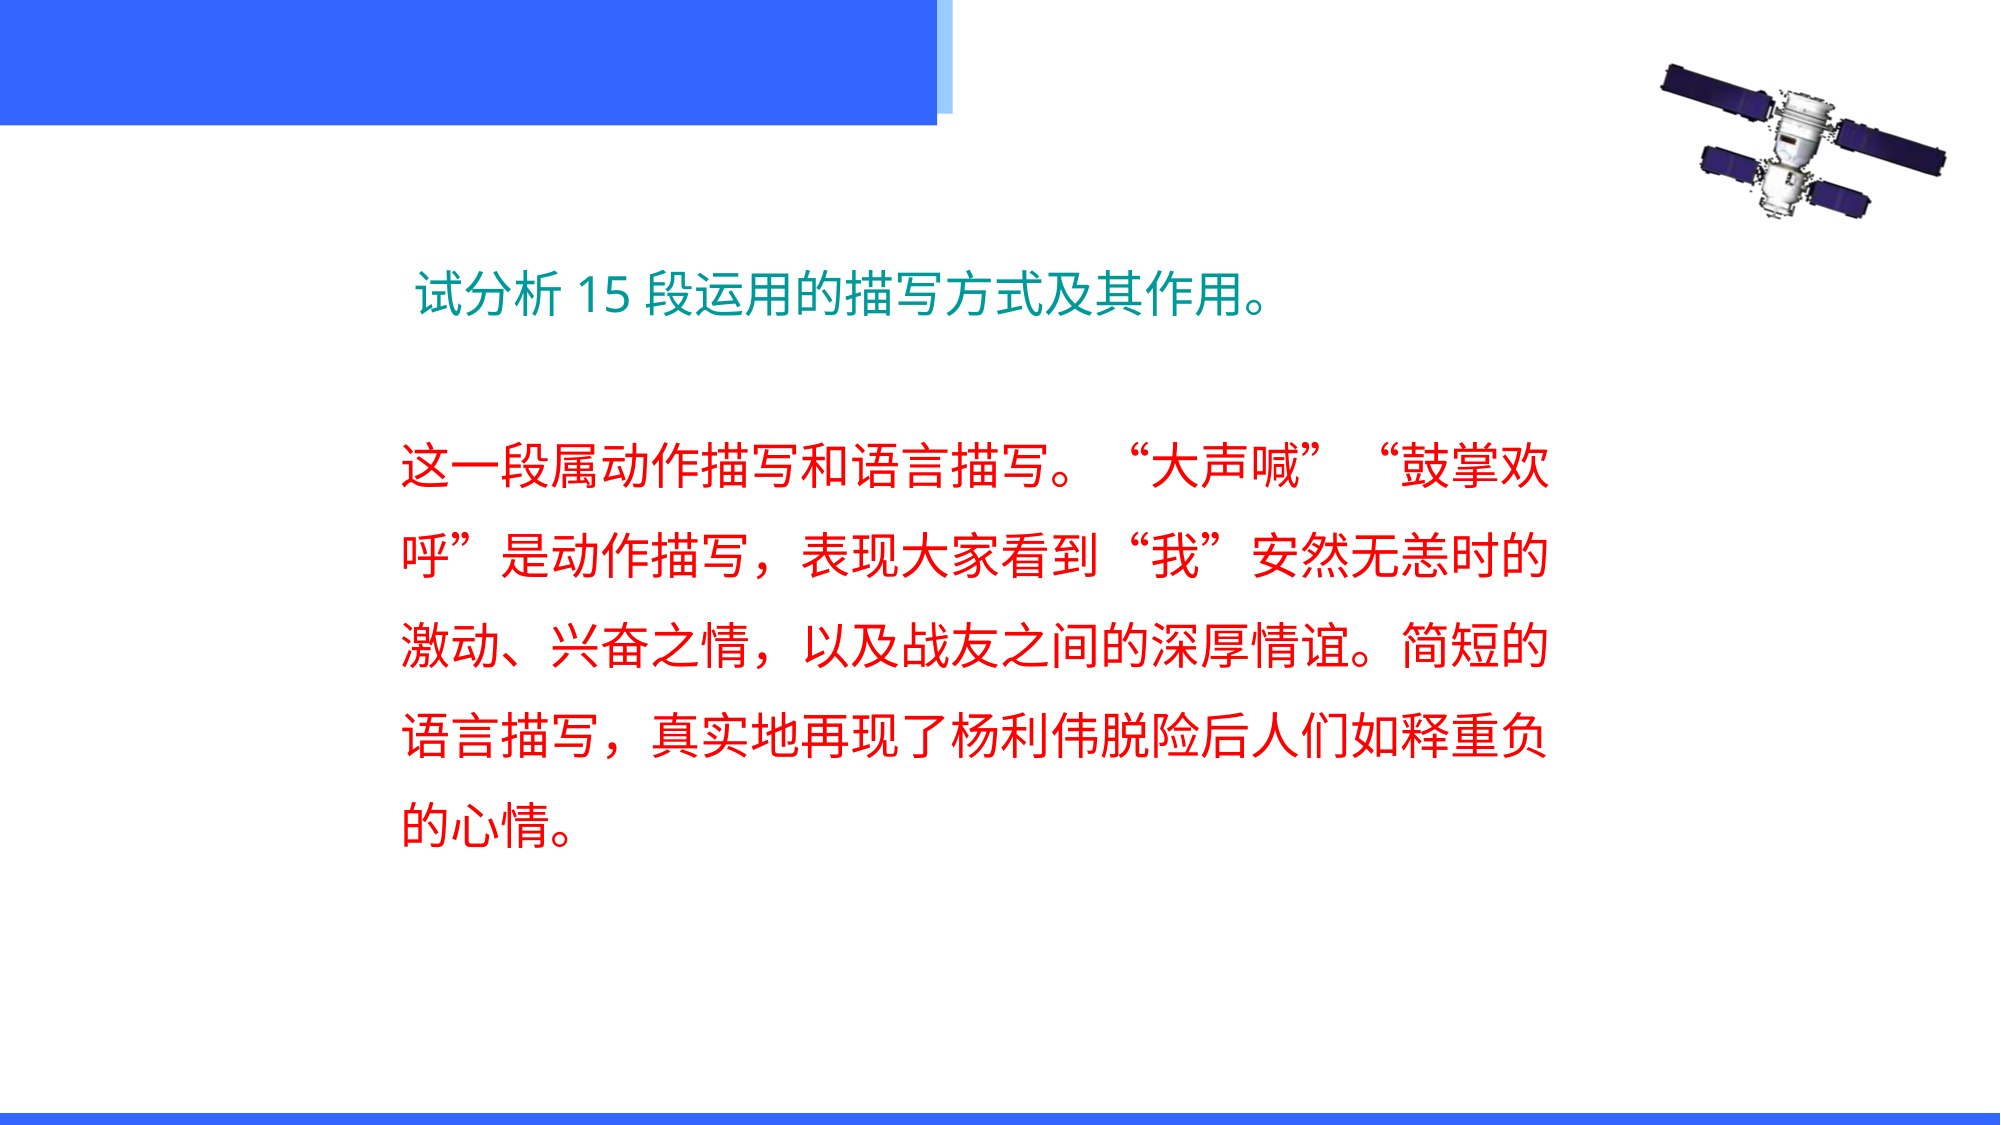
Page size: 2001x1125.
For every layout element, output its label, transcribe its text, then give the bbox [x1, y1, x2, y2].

text_box 试分析15段运用的描写方式及其作用。 [398, 255, 1310, 331]
text_box 这一段属动作描写和语言描写。“大声喊”“鼓掌欢呼”是动作描写，表现大家看到“我”安然无恙时的激动、兴奋之情，以及战友之间的深厚情谊。简短的语言描写，真实地再现了杨利伟脱险后人们如释重负的心情。 [385, 397, 1603, 862]
picture [1609, 11, 1982, 298]
